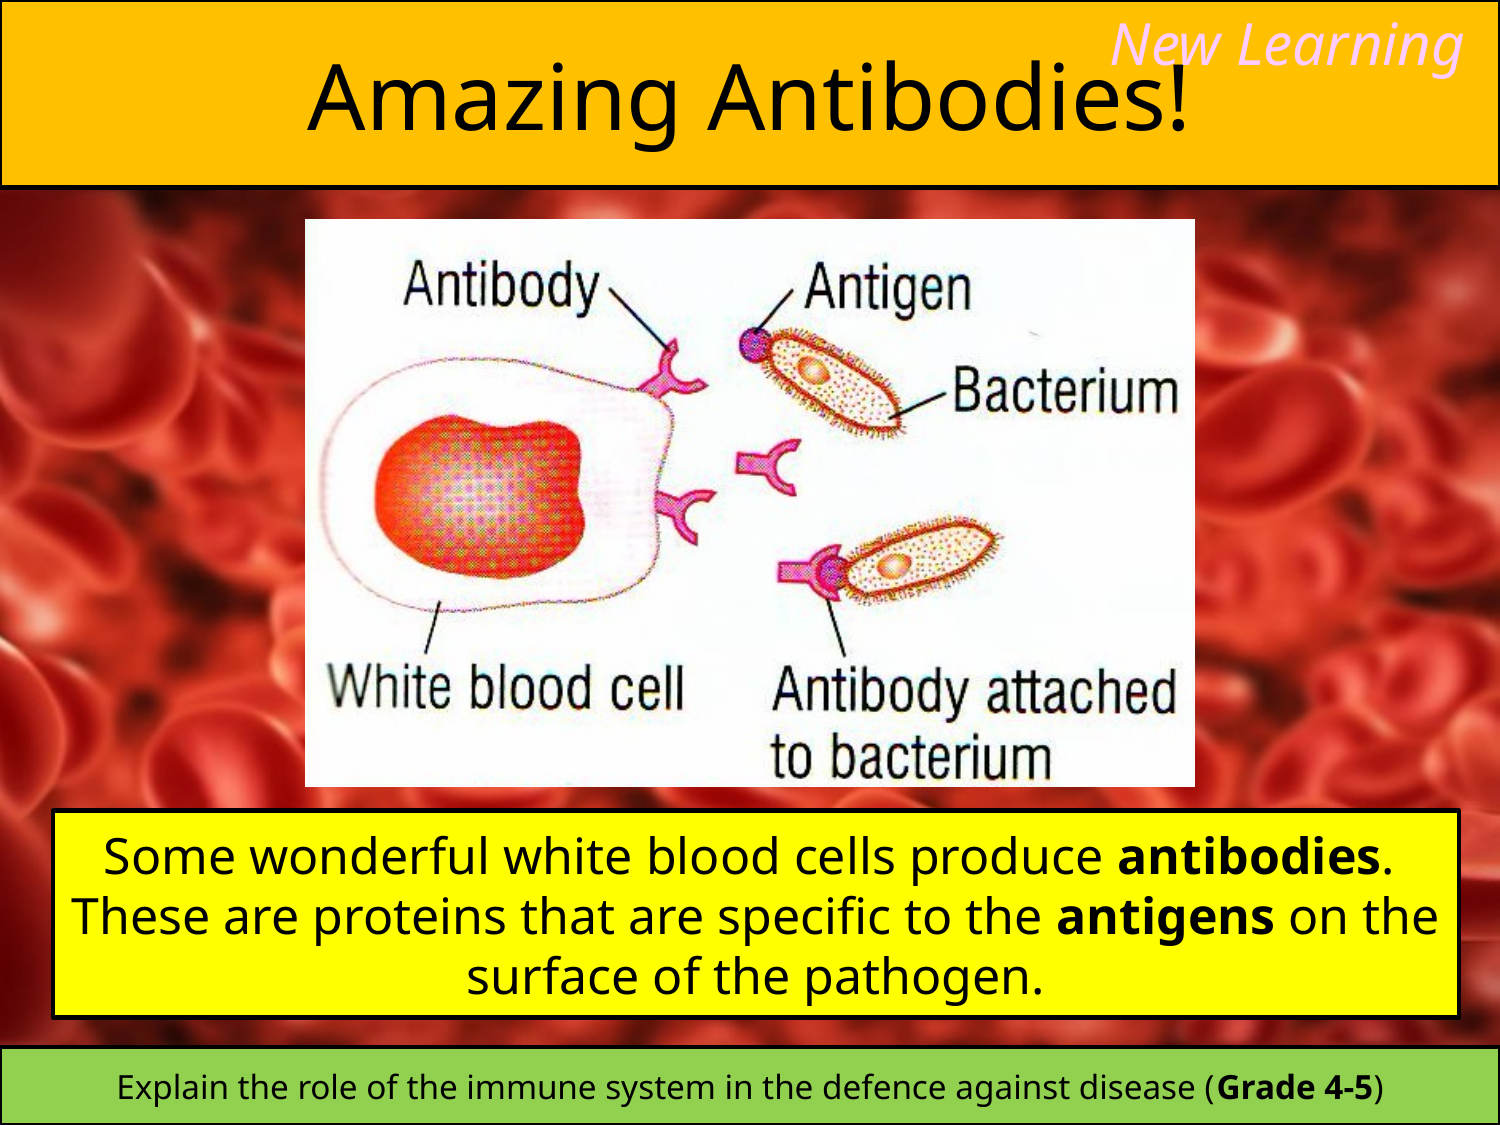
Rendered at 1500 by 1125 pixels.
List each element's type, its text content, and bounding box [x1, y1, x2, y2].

text_box Explain the role of the immune system in the defence against disease (Grade 4-5) [0, 1054, 1500, 1125]
title Amazing Antibodies! [0, 0, 1500, 183]
text_box New Learning [1094, 0, 1481, 85]
picture [0, 184, 1500, 1047]
